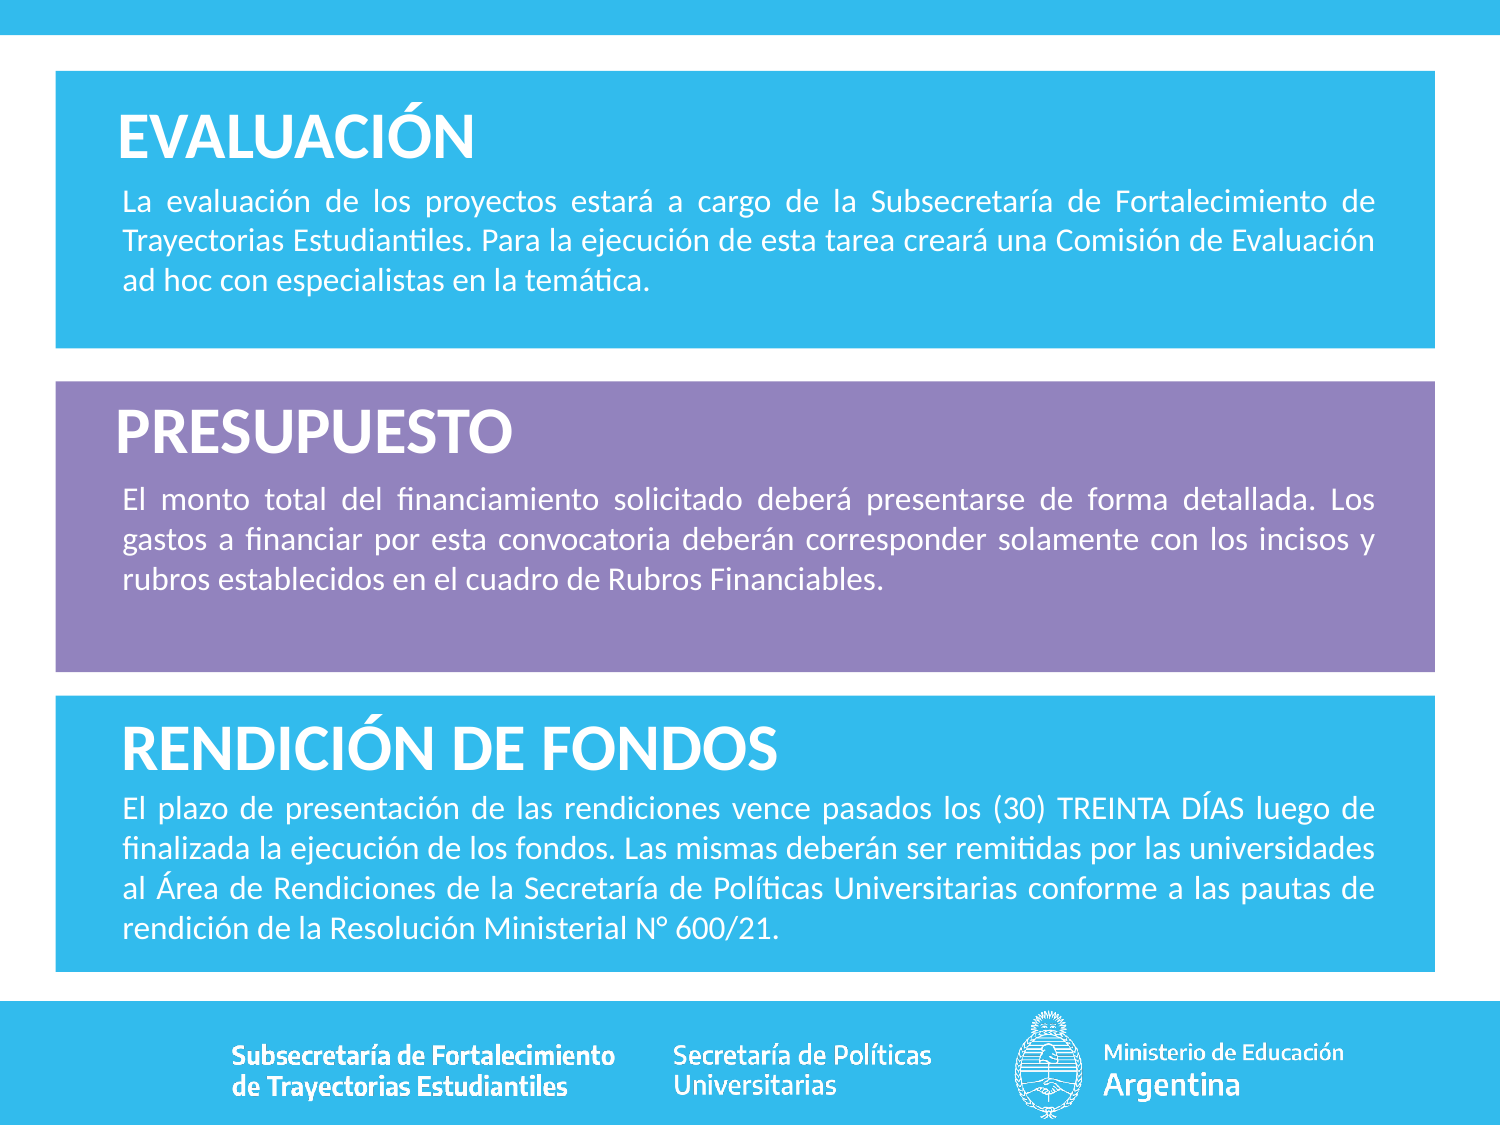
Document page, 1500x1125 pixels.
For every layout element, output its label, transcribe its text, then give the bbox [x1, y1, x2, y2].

text_box [55, 695, 1435, 972]
text_box El monto total del financiamiento solicitado deberá presentarse de forma detallada. Los gastos a financiar por esta convocatoria deberán corresponder solamente con los incisos y rubros establecidos en el cuadro de Rubros Financiables. [107, 469, 1393, 605]
text_box EVALUACIÓN [102, 84, 1225, 180]
text_box La evaluación de los proyectos estará a cargo de la Subsecretaría de Fortalecimiento de Trayectorias Estudiantiles. Para la ejecución de esta tarea creará una Comisión de Evaluación ad hoc con especialistas en la temática. [107, 171, 1393, 306]
text_box [55, 381, 1435, 673]
text_box RENDICIÓN DE FONDOS [106, 696, 1229, 792]
text_box El plazo de presentación de las rendiciones vence pasados los (30) TREINTA DÍAS luego de finalizada la ejecución de los fondos. Las mismas deberán ser remitidas por las universidades al Área de Rendiciones de la Secretaría de Políticas Universitarias conforme a las pautas de rendición de la Resolución Ministerial N° 600/21. [107, 779, 1393, 954]
text_box PRESUPUESTO [55, 379, 1317, 475]
text_box [0, 0, 1500, 36]
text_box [0, 1001, 1500, 1125]
text_box [55, 70, 1435, 349]
